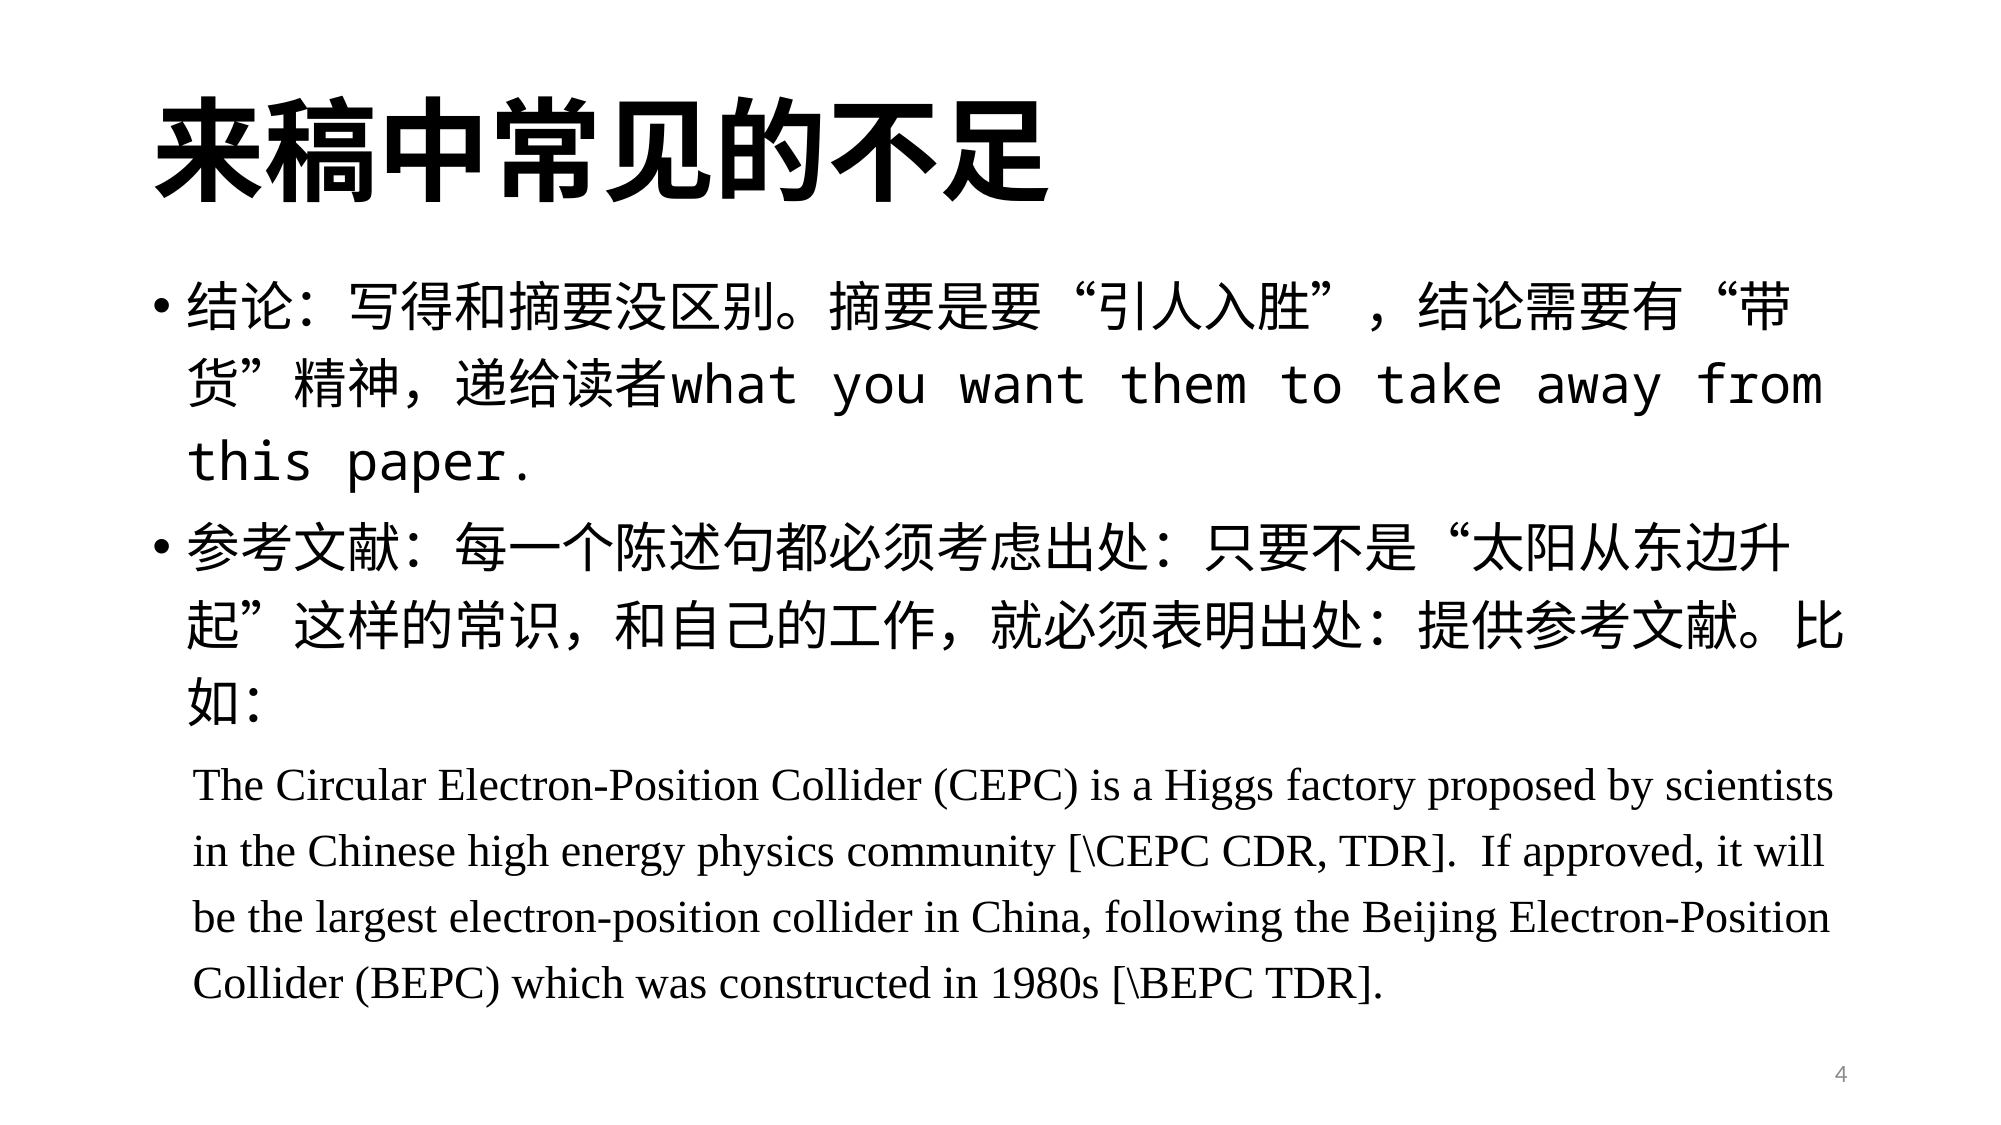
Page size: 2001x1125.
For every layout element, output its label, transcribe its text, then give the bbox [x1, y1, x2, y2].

title 来稿中常见的不足 [137, 59, 1863, 252]
slide_number 4 [1412, 1042, 1863, 1103]
list 结论：写得和摘要没区别。摘要是要“引人入胜”，结论需要有“带货”精神，递给读者what you want them to take away from this paper. 参考文献：每一个陈述句都必须考虑出处：只要不是“太阳从东边升起”这样的常识，和自己的工作，就必须表明出处：提供参考文献。比如： The Circular Electron-Position Collider (CEPC) is a Higgs factory proposed by scientists in the Chinese high energy physics community [\CEPC CDR, TDR]. If approved, it will be the largest electron-position collider in China, following the Beijing Electron-Position Collider (BEPC) which was constructed in 1980s [\BEPC TDR]. [137, 252, 1863, 1046]
